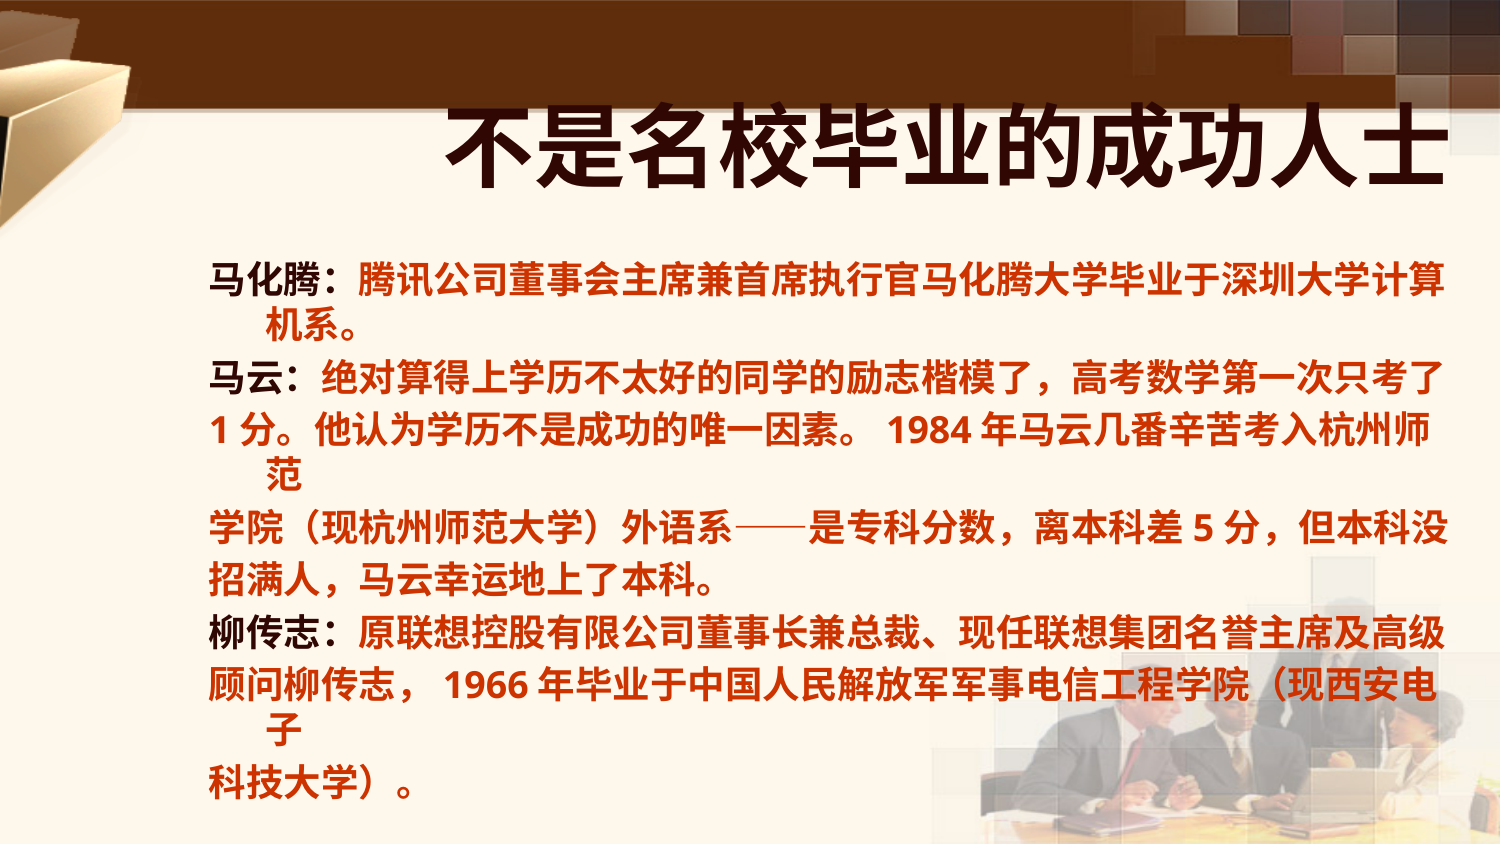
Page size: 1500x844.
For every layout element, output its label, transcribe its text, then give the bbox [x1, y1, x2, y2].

picture [0, 0, 1500, 844]
list 马化腾：腾讯公司董事会主席兼首席执行官马化腾大学毕业于深圳大学计算机系。 马云：绝对算得上学历不太好的同学的励志楷模了，高考数学第一次只考了 1分。他认为学历不是成功的唯一因素。1984年马云几番辛苦考入杭州师范 学院（现杭州师范大学）外语系——是专科分数，离本科差5分，但本科没 招满人，马云幸运地上了本科。 柳传志：原联想控股有限公司董事长兼总裁、现任联想集团名誉主席及高级 顾问柳传志，1966年毕业于中国人民解放军军事电信工程学院（现西安电子 科技大学）。 [193, 248, 1470, 755]
title 不是名校毕业的成功人士 [188, 26, 1468, 207]
